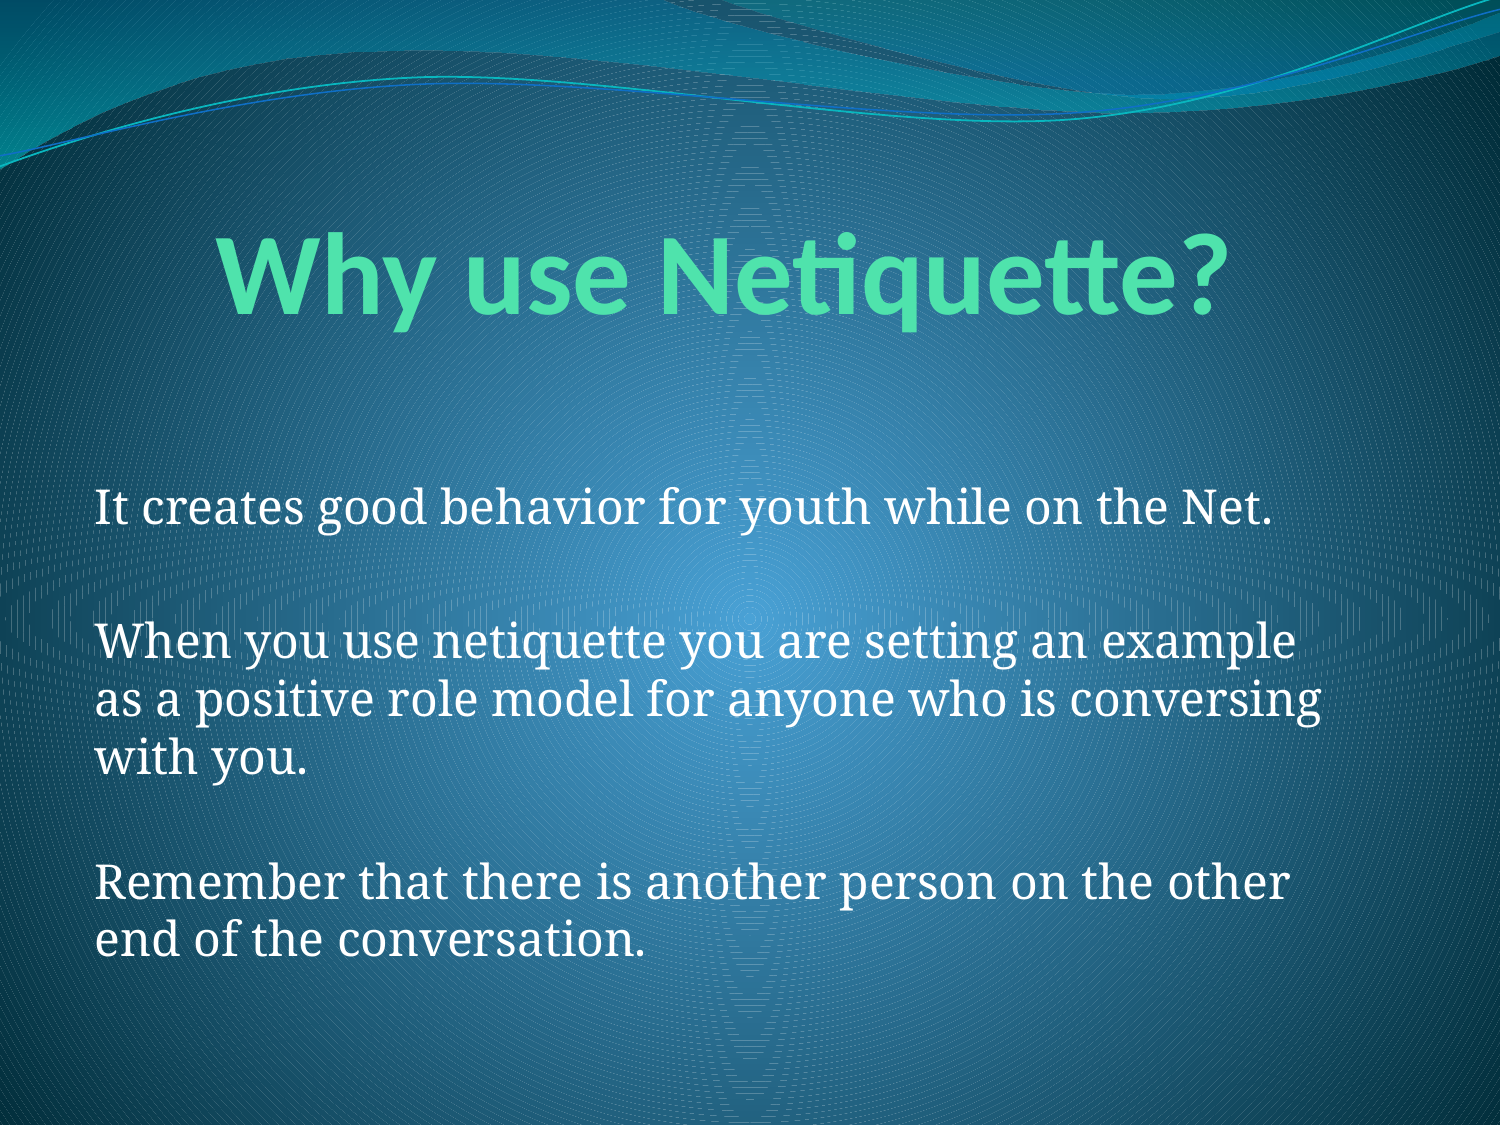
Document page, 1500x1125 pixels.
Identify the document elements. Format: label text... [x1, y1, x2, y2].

list It creates good behavior for youth while on the Net. When you use netiquette you are setting an example as a positive role model for anyone who is conversing with you. Remember that there is another person on the other end of the conversation. [86, 375, 1362, 1088]
title Why use Netiquette? [86, 112, 1362, 338]
